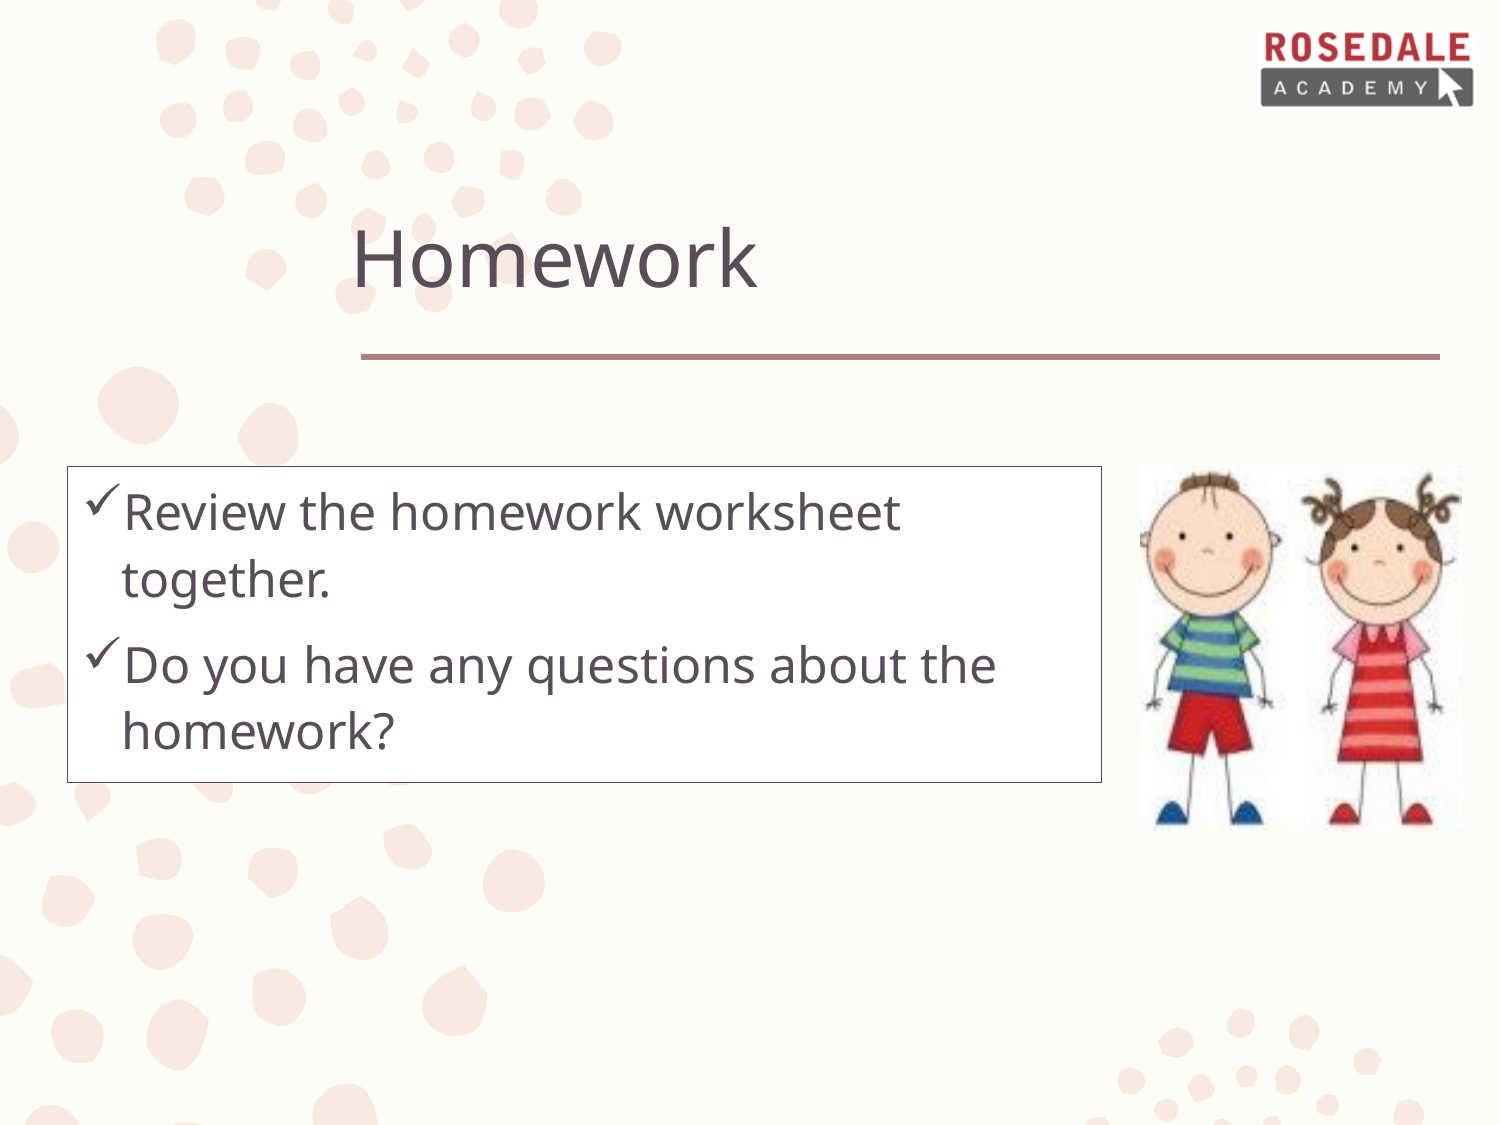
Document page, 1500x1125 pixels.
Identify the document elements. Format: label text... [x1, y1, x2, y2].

picture [1258, 31, 1475, 109]
list Review the homework worksheet together. Do you have any questions about the homework? [67, 466, 1102, 783]
title Homework [335, 205, 1462, 336]
picture [1140, 466, 1463, 832]
